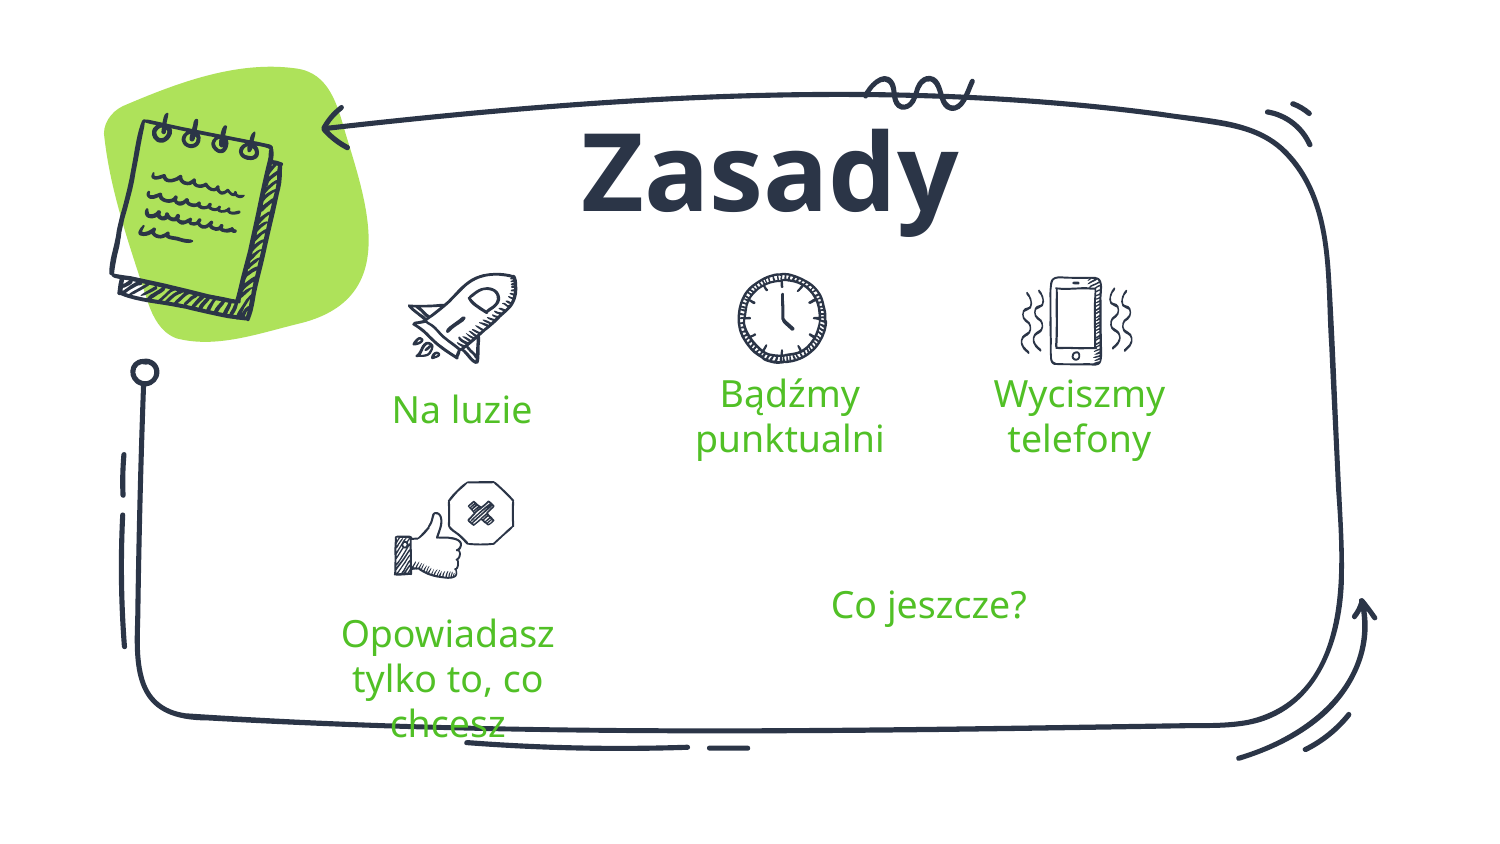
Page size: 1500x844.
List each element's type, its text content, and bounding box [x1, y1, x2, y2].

text_box Wyciszmy telefony [960, 370, 1199, 434]
subtitle Na luzie [337, 385, 587, 449]
text_box [393, 512, 462, 579]
text_box Bądźmy punktualni [671, 370, 909, 434]
text_box [447, 481, 515, 546]
text_box Opowiadasz tylko to, co chcesz [300, 609, 596, 673]
text_box [109, 112, 284, 322]
text_box [737, 272, 828, 364]
text_box Co jeszcze? [781, 581, 1077, 645]
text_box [1021, 276, 1133, 366]
text_box [408, 272, 518, 364]
title Zasady [311, 124, 1230, 235]
